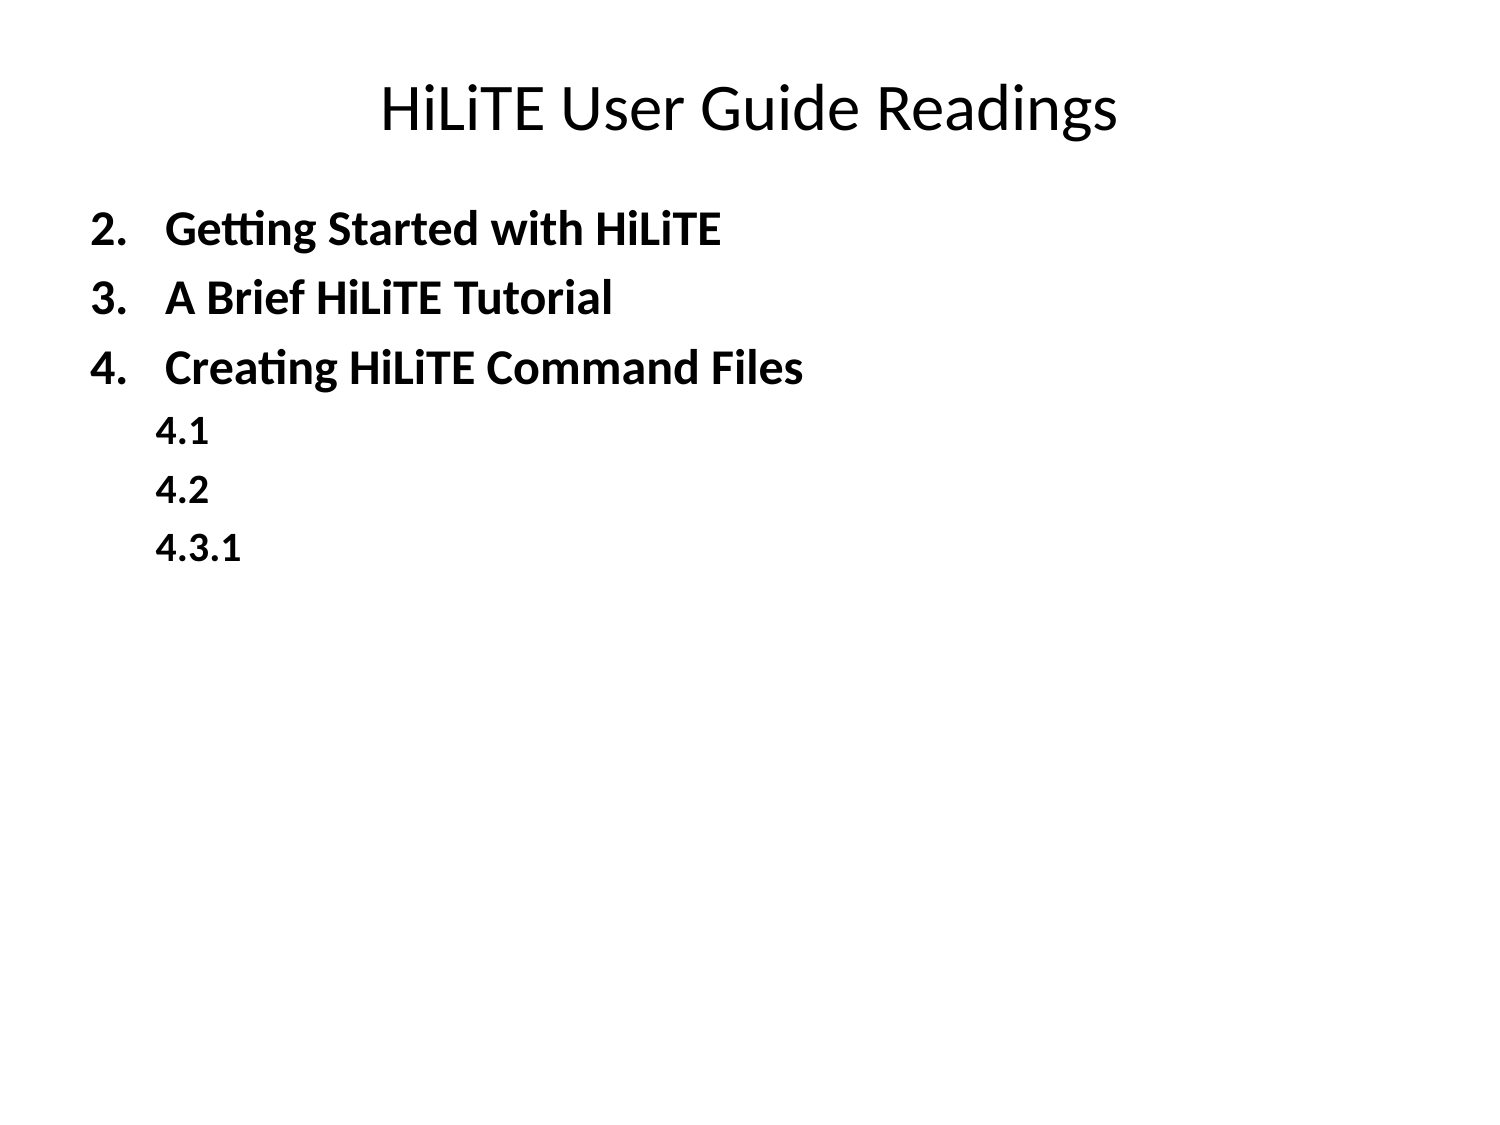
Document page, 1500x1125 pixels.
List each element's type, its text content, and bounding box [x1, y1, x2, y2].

list Getting Started with HiLiTE A Brief HiLiTE Tutorial Creating HiLiTE Command Files 4.1 4.2 4.3.1 [74, 187, 1426, 1006]
title HiLiTE User Guide Readings [74, 44, 1426, 163]
